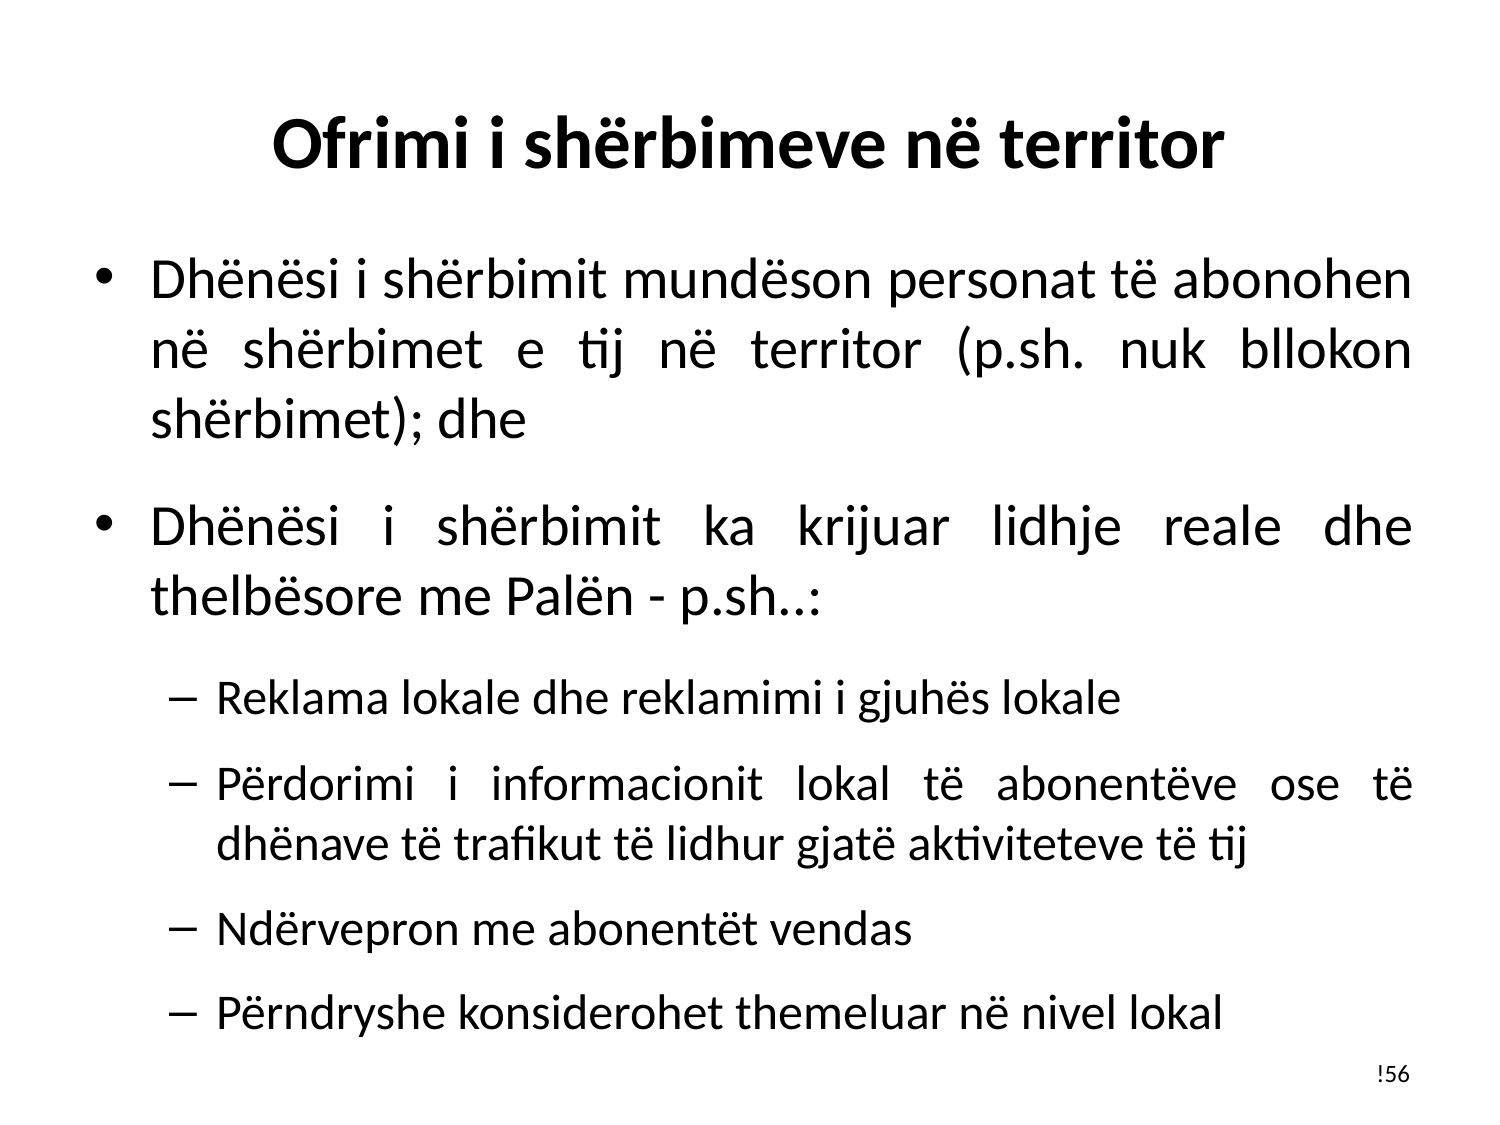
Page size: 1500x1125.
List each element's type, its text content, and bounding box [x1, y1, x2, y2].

title Ofrimi i shërbimeve në territor [74, 44, 1426, 233]
slide_number !56 [1074, 1042, 1425, 1103]
list Dhënësi i shërbimit mundëson personat të abonohen në shërbimet e tij në territor (p.sh. nuk bllokon shërbimet); dhe Dhënësi i shërbimit ka krijuar lidhje reale dhe thelbësore me Palën - p.sh..: Reklama lokale dhe reklamimi i gjuhës lokale Përdorimi i informacionit lokal të abonentëve ose të dhënave të trafikut të lidhur gjatë aktiviteteve të tij Ndërvepron me abonentët vendas Përndryshe konsiderohet themeluar në nivel lokal [78, 232, 1430, 1063]
